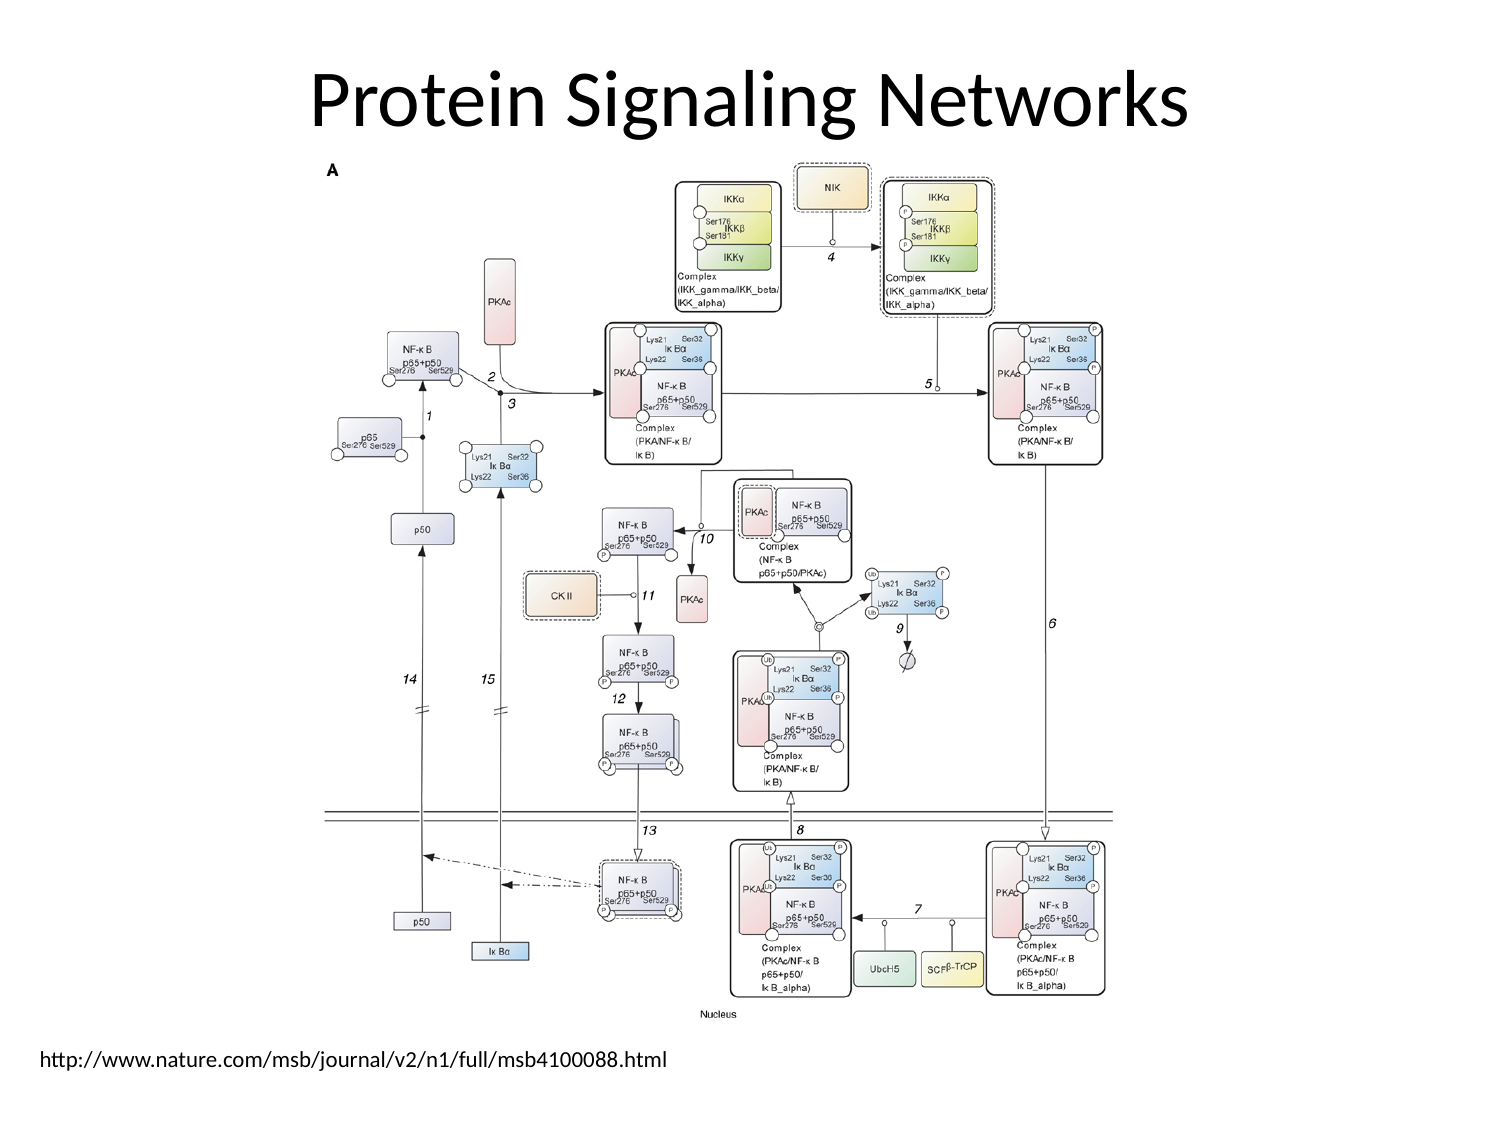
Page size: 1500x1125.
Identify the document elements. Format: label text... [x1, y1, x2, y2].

picture [324, 162, 1113, 1018]
title Protein Signaling Networks [112, 37, 1388, 150]
text_box http://www.nature.com/msb/journal/v2/n1/full/msb4100088.html [24, 1037, 775, 1080]
